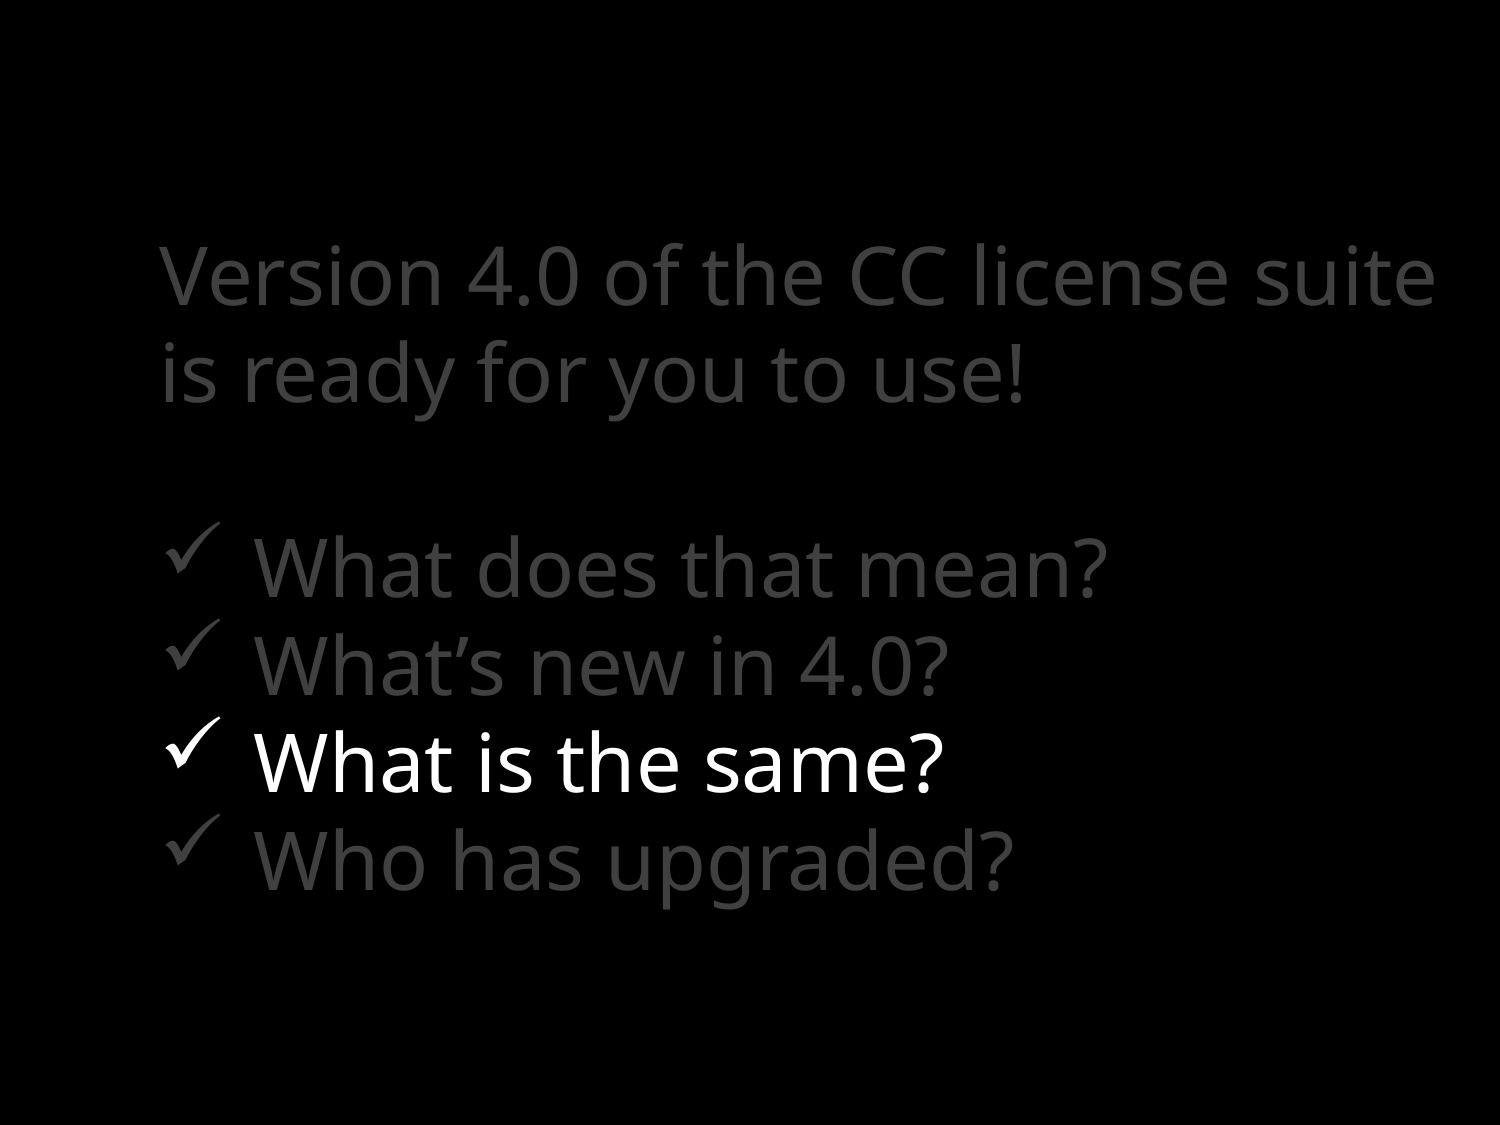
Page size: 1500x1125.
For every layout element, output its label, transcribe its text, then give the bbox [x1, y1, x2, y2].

text_box Version 4.0 of the CC license suite is ready for you to use! What does that mean? What’s new in 4.0? What is the same? Who has upgraded? [144, 444, 1475, 686]
